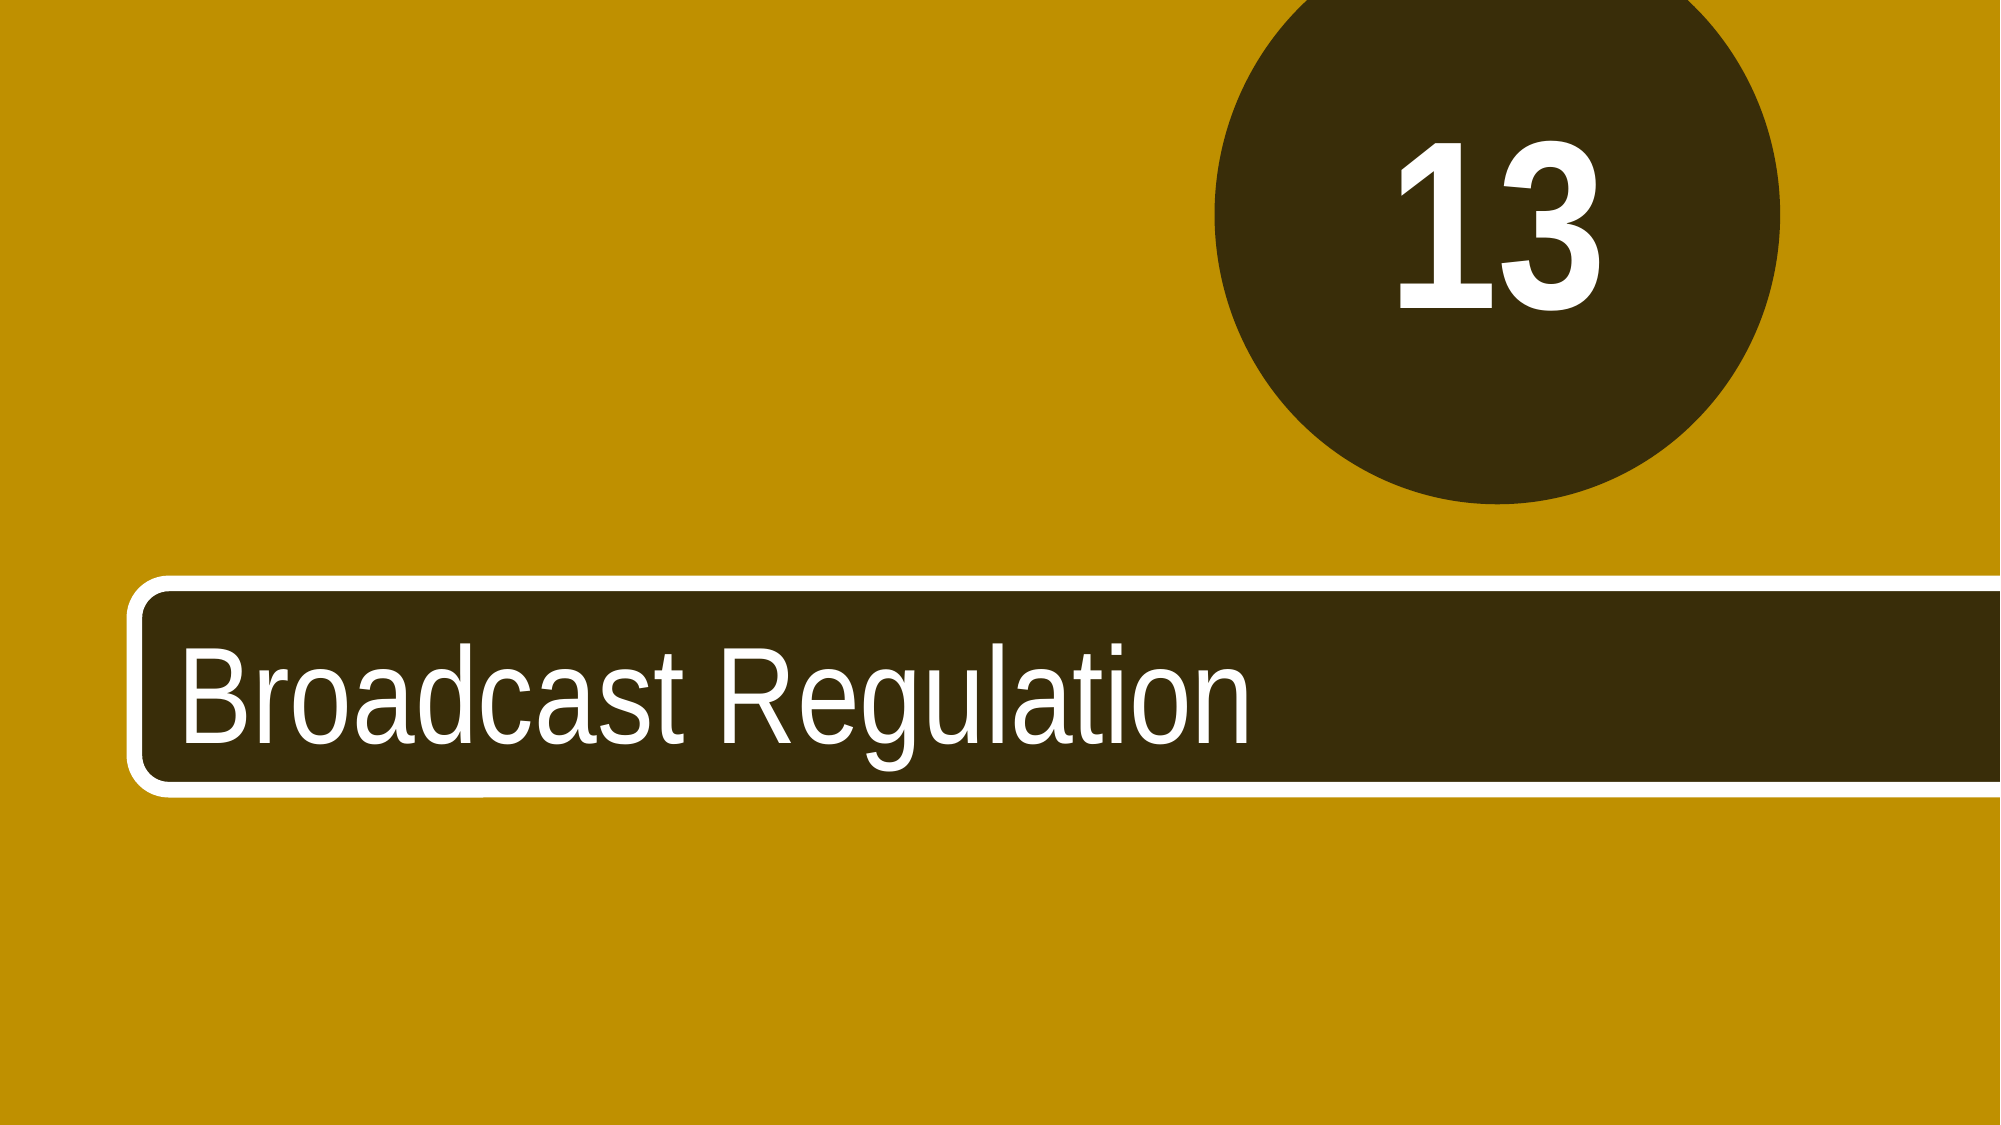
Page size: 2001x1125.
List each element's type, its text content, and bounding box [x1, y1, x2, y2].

text_box Broadcast Regulation [162, 599, 1781, 779]
text_box [133, 582, 2000, 791]
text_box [1214, 0, 1781, 505]
